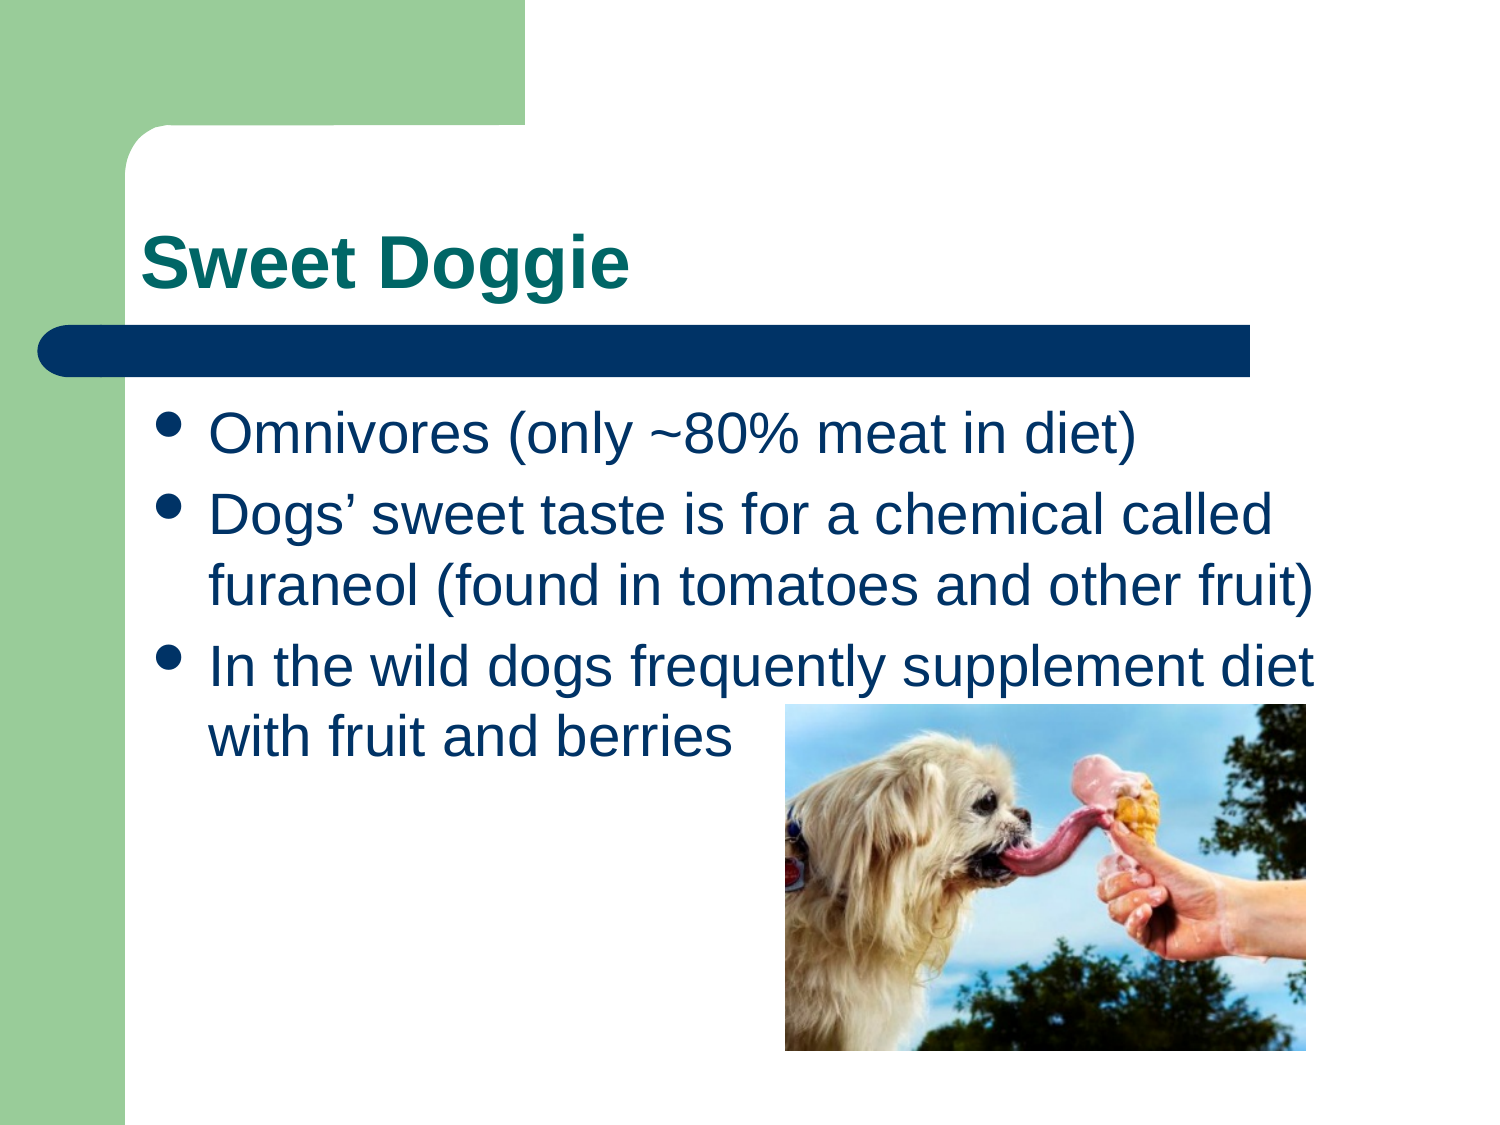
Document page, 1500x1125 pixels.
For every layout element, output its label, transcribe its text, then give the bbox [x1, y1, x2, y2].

list Omnivores (only ~80% meat in diet) Dogs’ sweet taste is for a chemical called furaneol (found in tomatoes and other fruit) In the wild dogs frequently supplement diet with fruit and berries [137, 387, 1400, 999]
picture [785, 703, 1306, 1051]
title Sweet Doggie [124, 124, 1426, 313]
